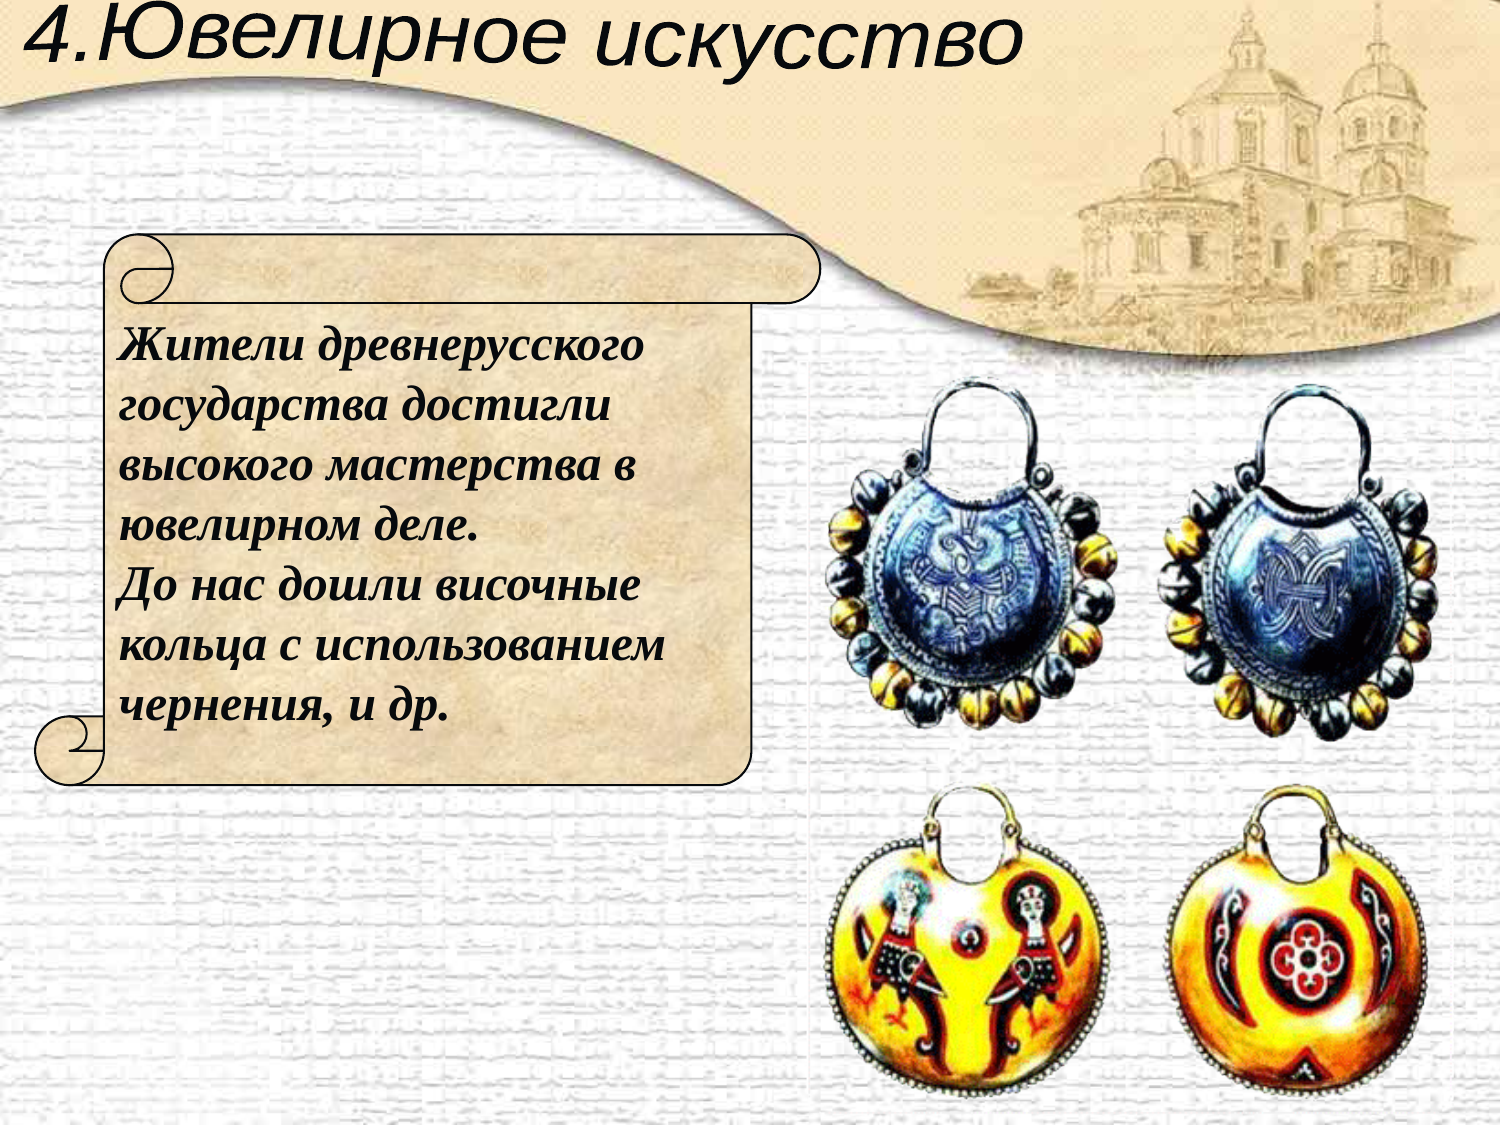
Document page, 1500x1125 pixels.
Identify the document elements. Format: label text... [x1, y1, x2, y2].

picture [0, 0, 1500, 1125]
text_box Жители древнерусского государства достигли высокого мастерства в ювелирном деле. До нас дошли височные кольца с использованием чернения, и др. [35, 234, 821, 786]
